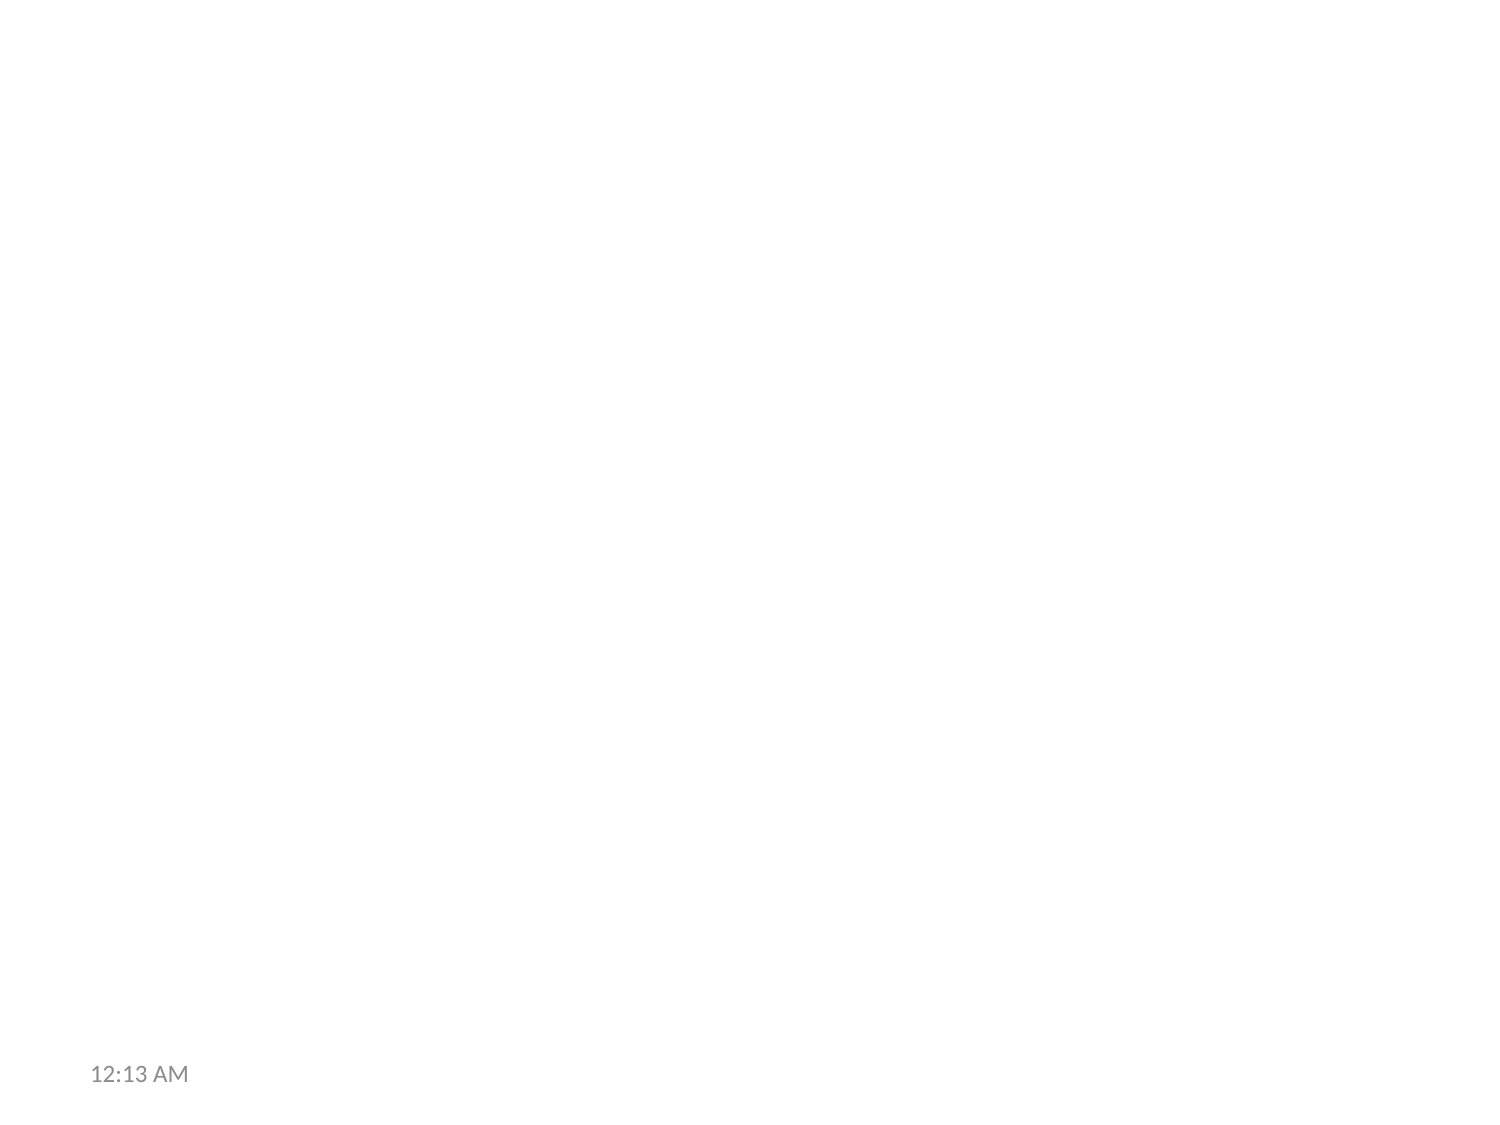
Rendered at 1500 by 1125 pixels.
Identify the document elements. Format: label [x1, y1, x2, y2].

slide_number [75, 1042, 425, 1103]
